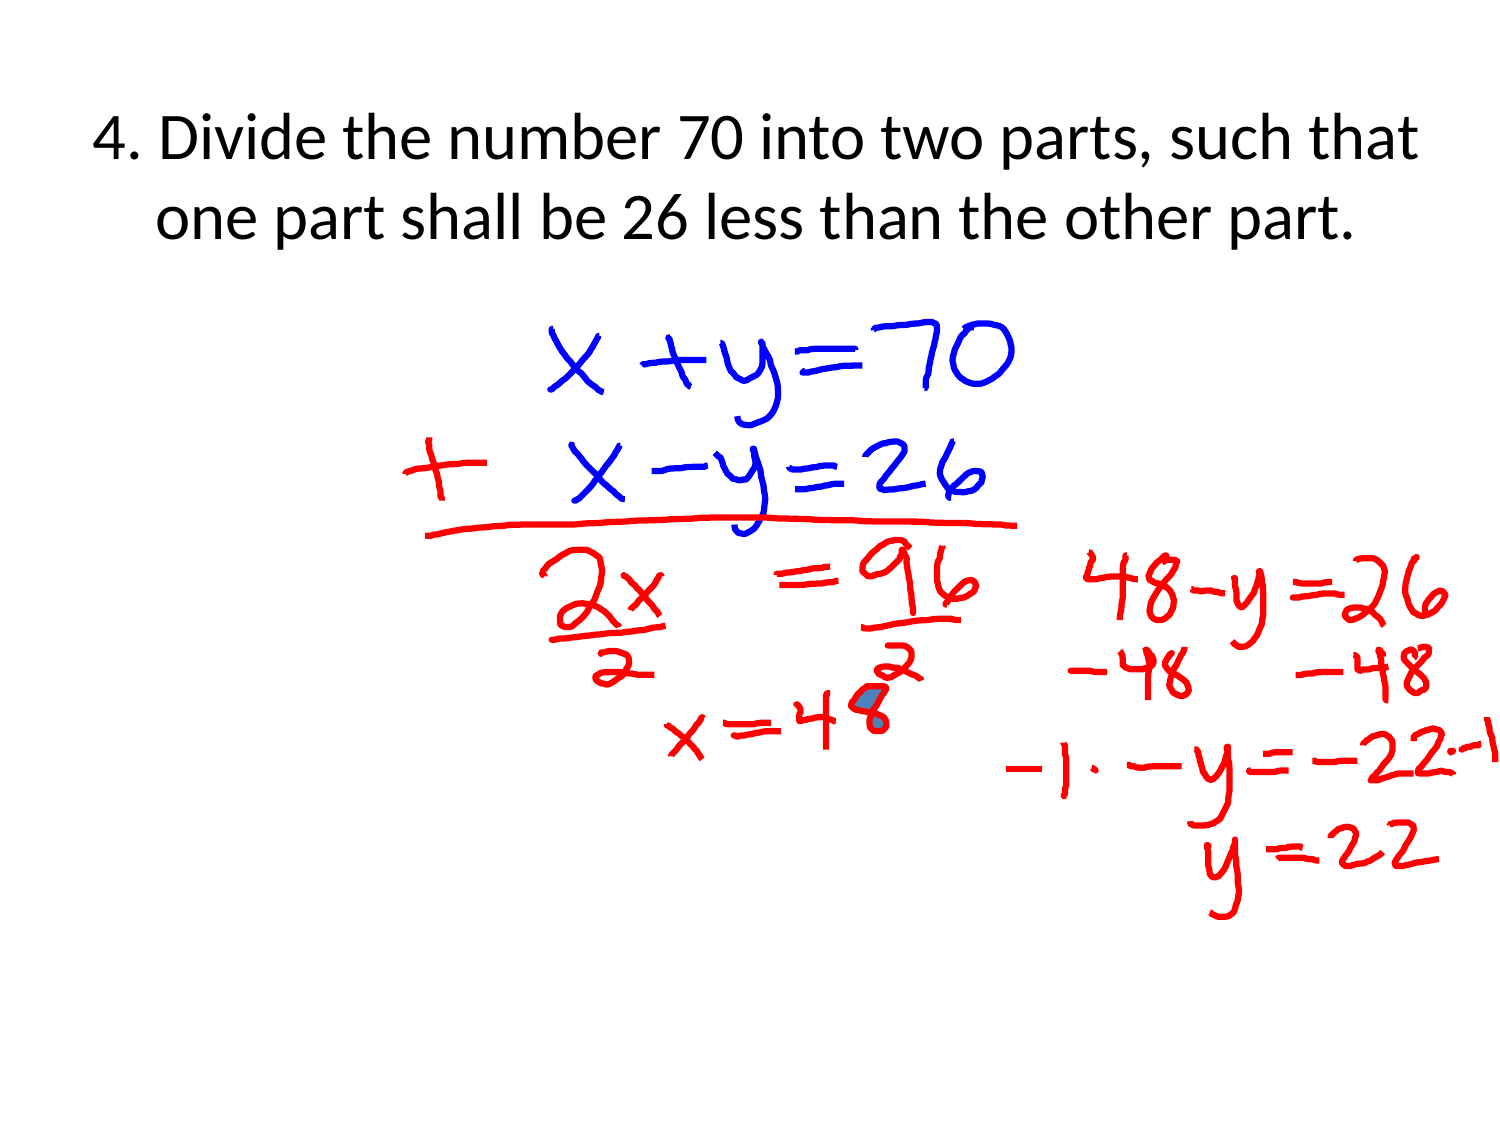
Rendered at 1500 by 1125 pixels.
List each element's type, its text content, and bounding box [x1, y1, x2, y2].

text_box [666, 724, 685, 740]
text_box [794, 347, 857, 353]
text_box [720, 341, 779, 426]
text_box [1389, 821, 1440, 867]
text_box [825, 692, 831, 750]
text_box [1206, 838, 1240, 918]
text_box [788, 464, 838, 471]
text_box [1119, 554, 1127, 621]
text_box [849, 684, 889, 734]
text_box [1069, 669, 1108, 673]
text_box [629, 574, 663, 611]
text_box [1377, 648, 1389, 702]
text_box [861, 539, 914, 614]
text_box [549, 335, 600, 391]
text_box [573, 445, 621, 502]
text_box [775, 565, 831, 576]
text_box [1295, 671, 1344, 676]
text_box [861, 617, 961, 630]
text_box [1312, 759, 1358, 763]
text_box [641, 359, 675, 367]
text_box [951, 322, 1013, 385]
text_box [427, 437, 436, 465]
text_box [1412, 727, 1454, 775]
text_box [1344, 557, 1386, 627]
title 4. Divide the number 70 into two parts, such that one part shall be 26 less than the other part. [75, 45, 1438, 300]
text_box [1189, 745, 1231, 827]
text_box [1248, 769, 1289, 773]
text_box [1062, 742, 1068, 797]
text_box [570, 443, 599, 475]
text_box [644, 596, 661, 617]
text_box [1276, 857, 1320, 862]
text_box [622, 574, 644, 596]
text_box [680, 359, 707, 363]
text_box [1126, 764, 1182, 769]
text_box [425, 516, 1018, 537]
text_box [434, 470, 443, 501]
text_box [1330, 826, 1384, 867]
text_box [1403, 646, 1430, 694]
text_box [684, 739, 703, 760]
text_box [1292, 581, 1333, 585]
text_box [651, 464, 708, 472]
text_box [1164, 646, 1190, 697]
text_box [1231, 570, 1264, 648]
text_box [667, 336, 692, 388]
text_box [1486, 717, 1497, 763]
text_box [576, 364, 604, 393]
text_box [1353, 654, 1381, 672]
text_box [1460, 743, 1482, 751]
text_box [939, 440, 984, 499]
text_box [735, 531, 753, 535]
text_box [1404, 556, 1447, 617]
text_box [872, 321, 938, 389]
text_box [936, 545, 977, 606]
text_box [541, 549, 620, 628]
text_box [795, 482, 845, 491]
text_box [795, 703, 825, 723]
text_box [404, 461, 487, 474]
text_box [598, 475, 625, 500]
text_box [1125, 572, 1138, 580]
text_box [714, 447, 766, 516]
text_box [1119, 648, 1155, 701]
text_box [1085, 551, 1121, 580]
text_box [732, 730, 781, 738]
text_box [1266, 845, 1303, 851]
text_box [801, 364, 863, 374]
text_box [1263, 751, 1293, 755]
text_box [670, 716, 705, 757]
text_box [1147, 554, 1178, 621]
text_box [779, 580, 839, 586]
text_box [1292, 592, 1345, 599]
text_box [1362, 733, 1414, 782]
text_box [550, 328, 578, 365]
text_box [1191, 588, 1226, 595]
text_box [875, 644, 923, 681]
text_box [594, 650, 655, 686]
text_box [550, 624, 666, 641]
text_box [864, 440, 926, 491]
